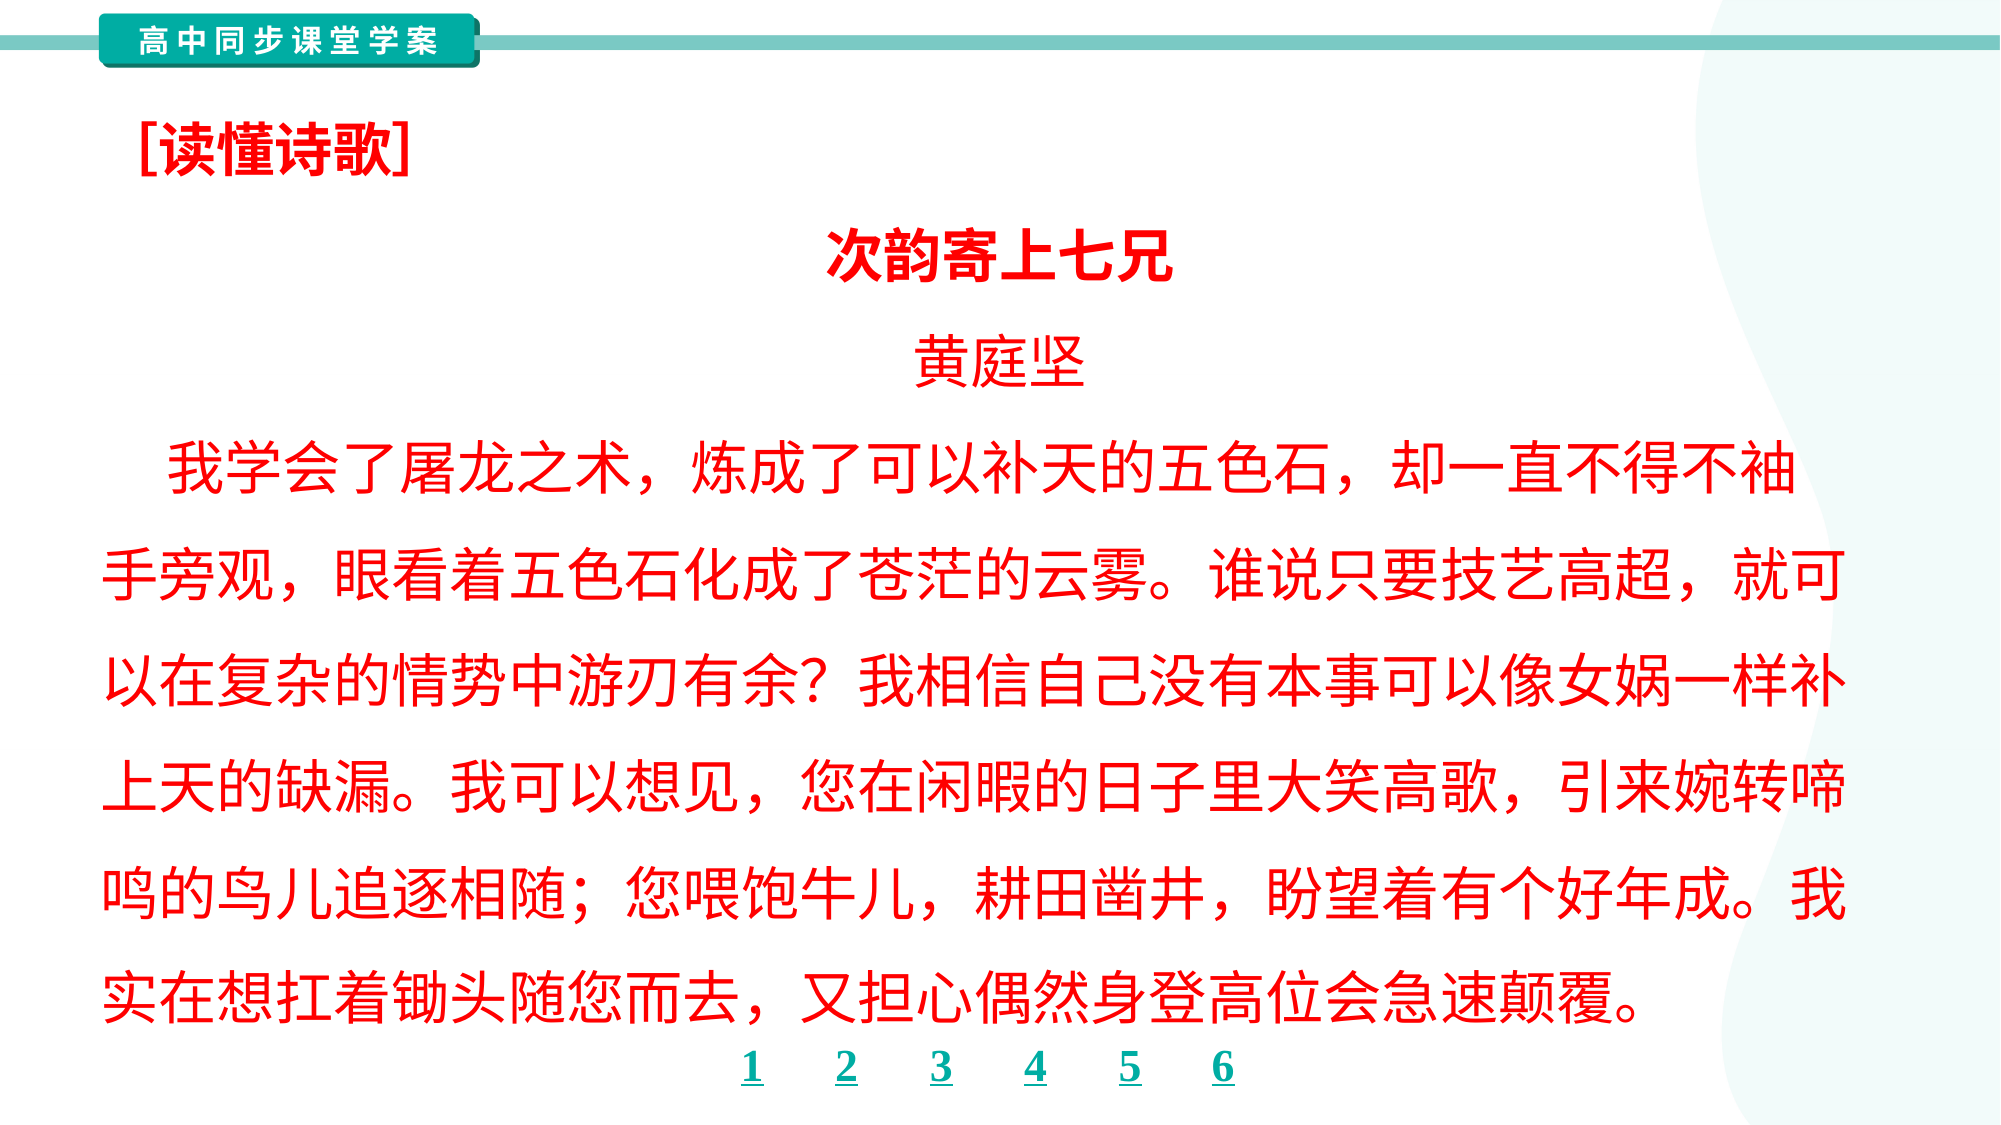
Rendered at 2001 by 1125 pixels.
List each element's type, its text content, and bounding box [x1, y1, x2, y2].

picture [0, 0, 2000, 1125]
text_box ［读懂诗歌］ 次韵寄上七兄 黄庭坚 我学会了屠龙之术，炼成了可以补天的五色石，却一直不得不袖 手旁观，眼看着五色石化成了苍茫的云雾。谁说只要技艺高超，就可 以在复杂的情势中游刃有余？我相信自己没有本事可以像女娲一样补 上天的缺漏。我可以想见，您在闲暇的日子里大笑高歌，引来婉转啼 鸣的鸟儿追逐相随；您喂饱牛儿，耕田凿井，盼望着有个好年成。我 实在想扛着锄头随您而去，又担心偶然身登高位会急速颠覆。 [100, 76, 1899, 1020]
